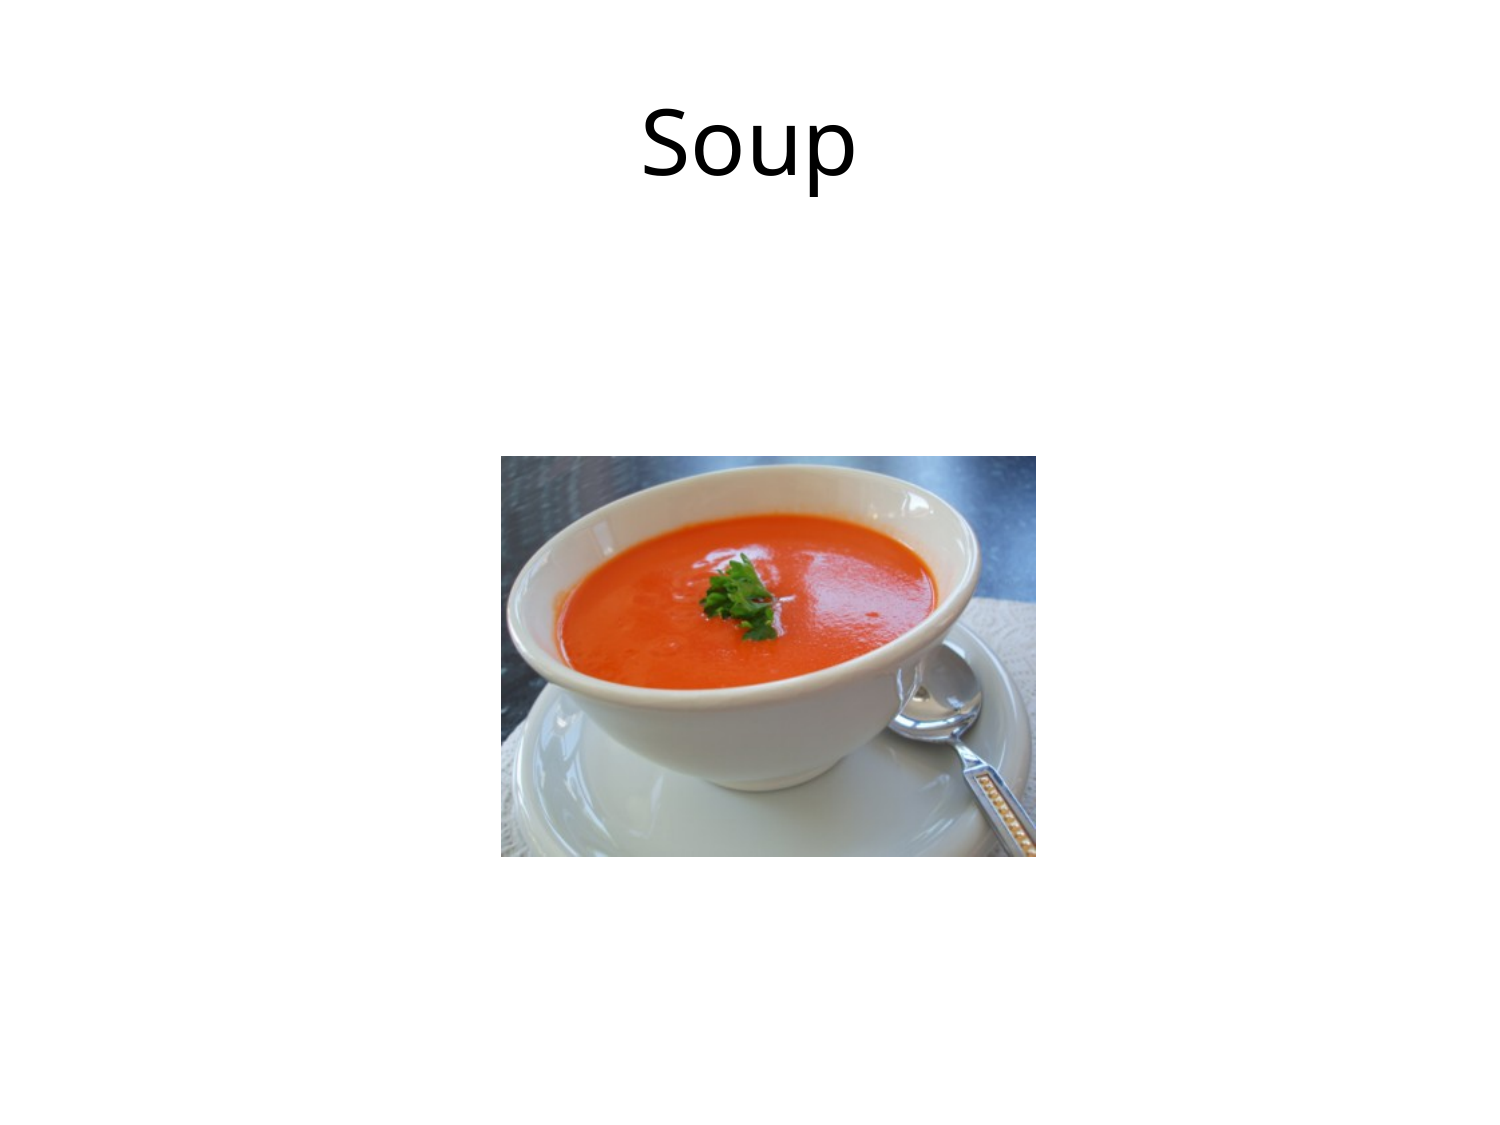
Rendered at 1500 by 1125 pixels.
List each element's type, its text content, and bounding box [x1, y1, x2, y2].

picture [501, 455, 1036, 857]
title Soup [75, 45, 1425, 233]
